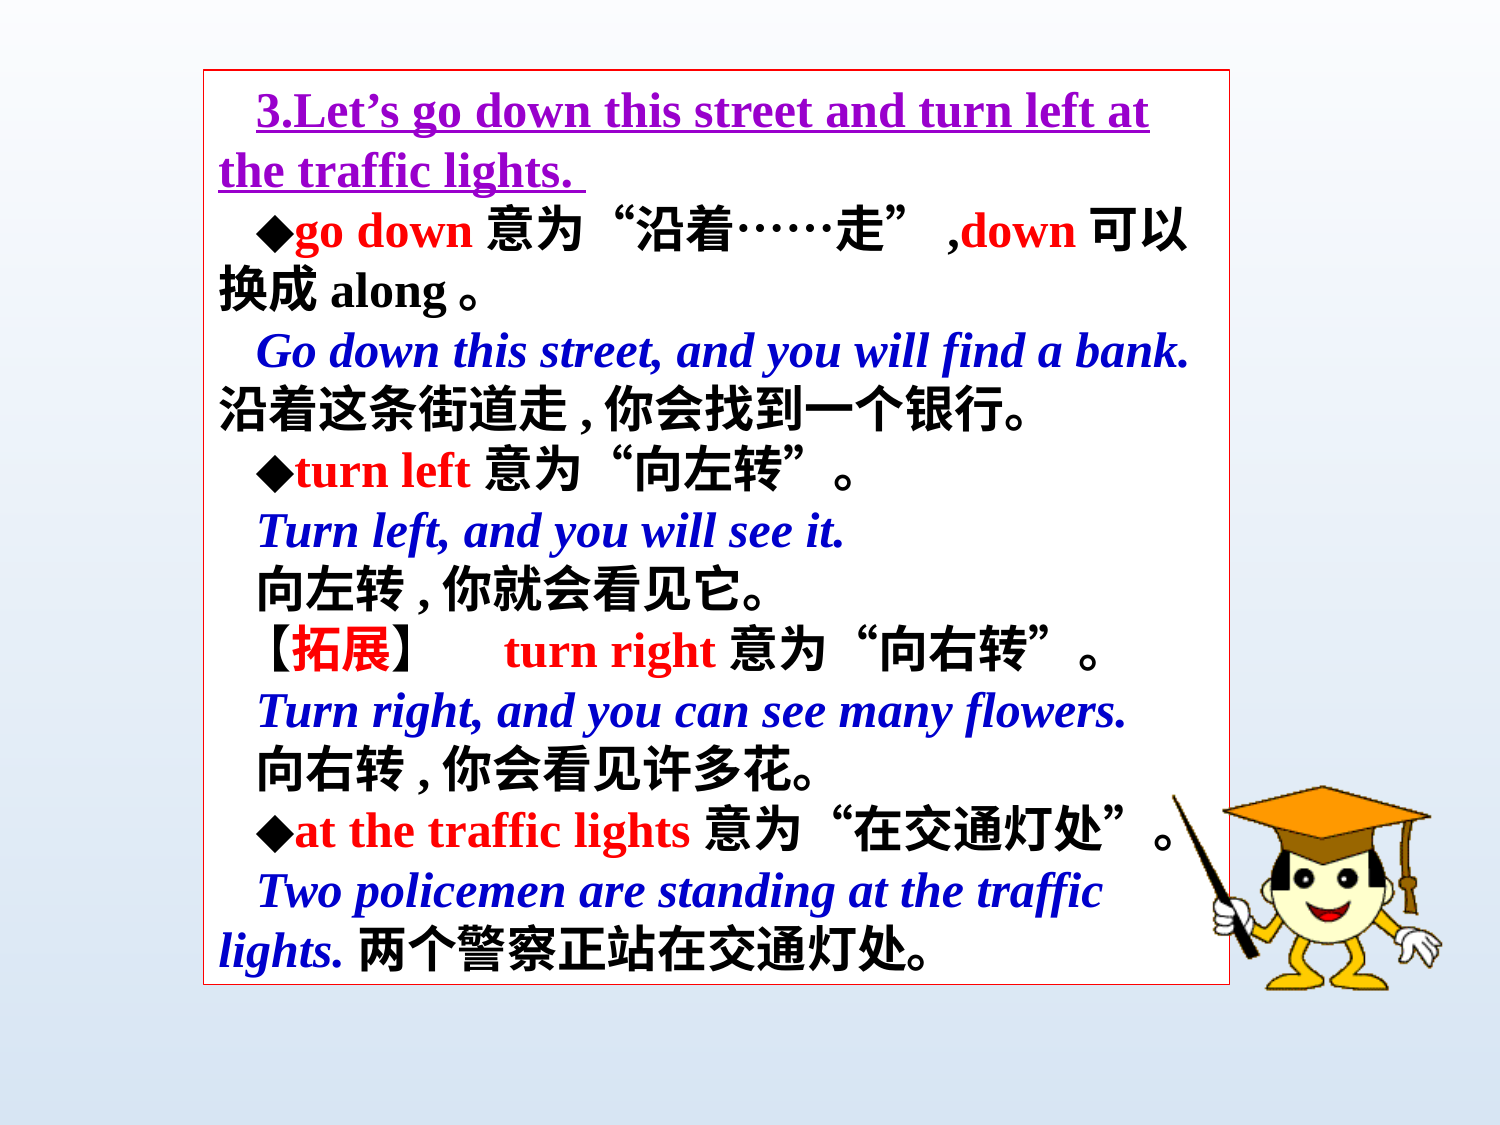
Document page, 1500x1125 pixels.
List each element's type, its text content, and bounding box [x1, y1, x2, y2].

picture [1152, 769, 1466, 1005]
text_box 3.Let’s go down this street and turn left at the traffic lights. ◆go down意为“沿着……走”,down可以换成along。 Go down this street, and you will find a bank. 沿着这条街道走,你会找到一个银行。 ◆turn left意为“向左转”。 Turn left, and you will see it. 向左转,你就会看见它。 【拓展】 turn right意为“向右转”。 Turn right, and you can see many flowers. 向右转,你会看见许多花。 ◆at the traffic lights意为“在交通灯处”。 Two policemen are standing at the traffic lights.两个警察正站在交通灯处。 [203, 69, 1230, 985]
